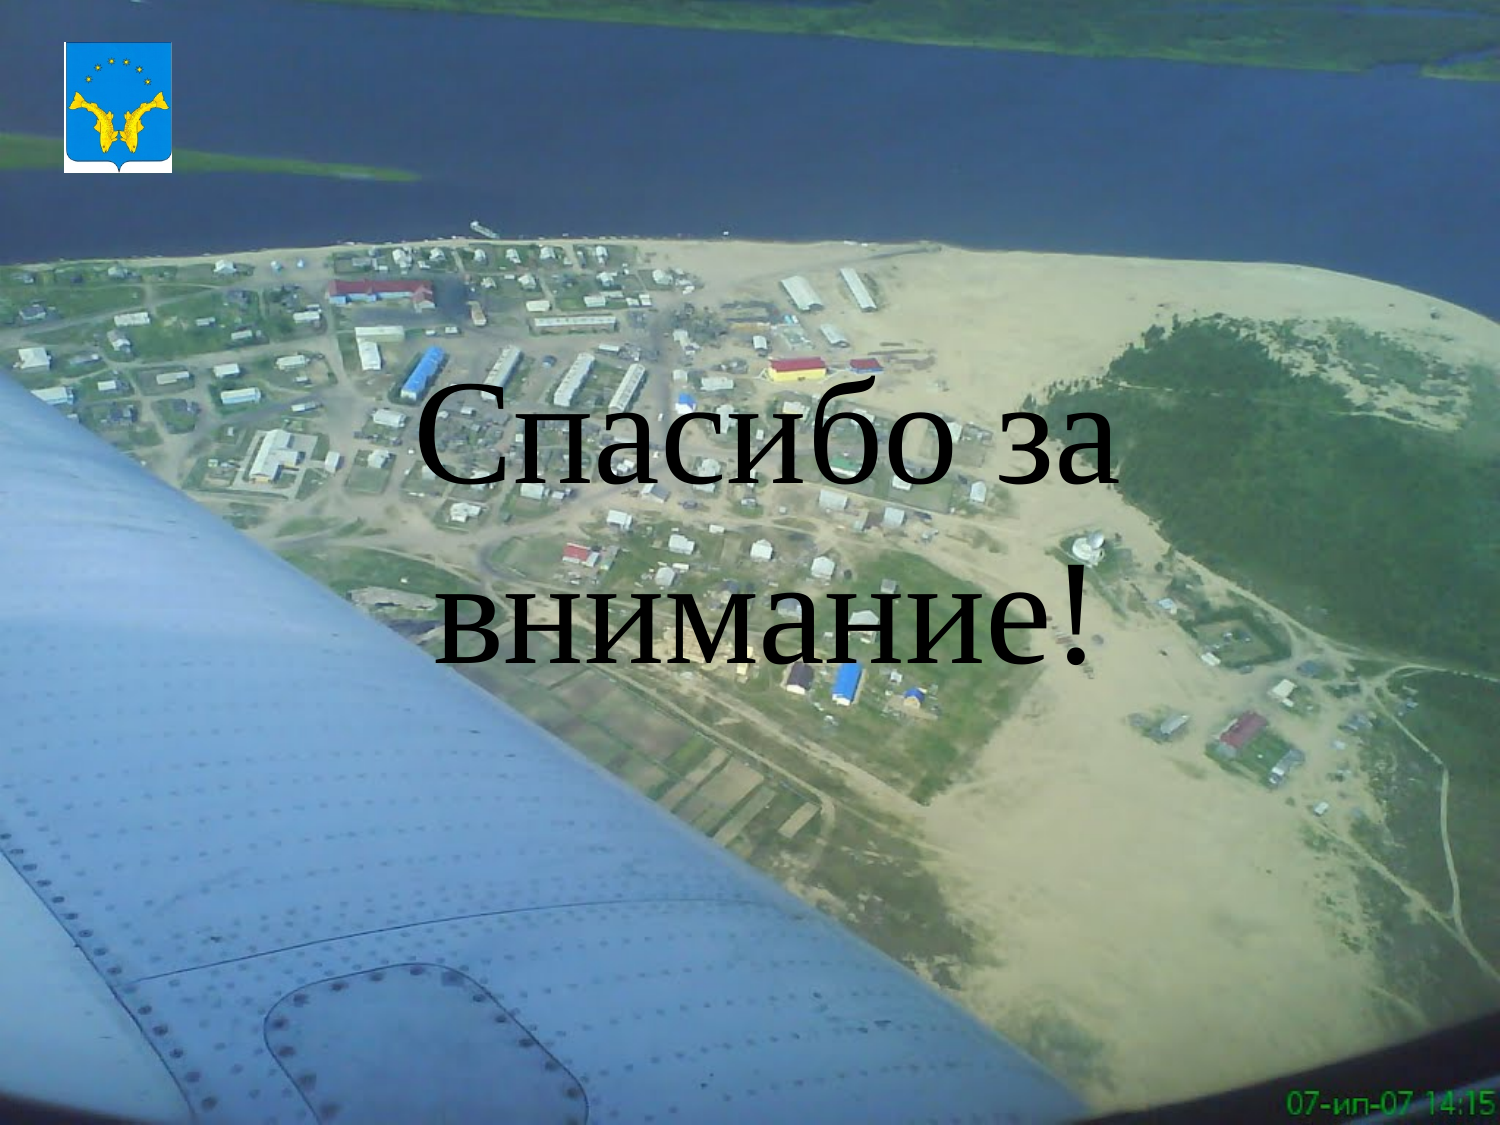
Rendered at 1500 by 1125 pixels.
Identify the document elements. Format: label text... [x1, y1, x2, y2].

picture [0, 0, 1500, 1125]
text_box Спасибо за внимание! [230, 326, 1306, 701]
